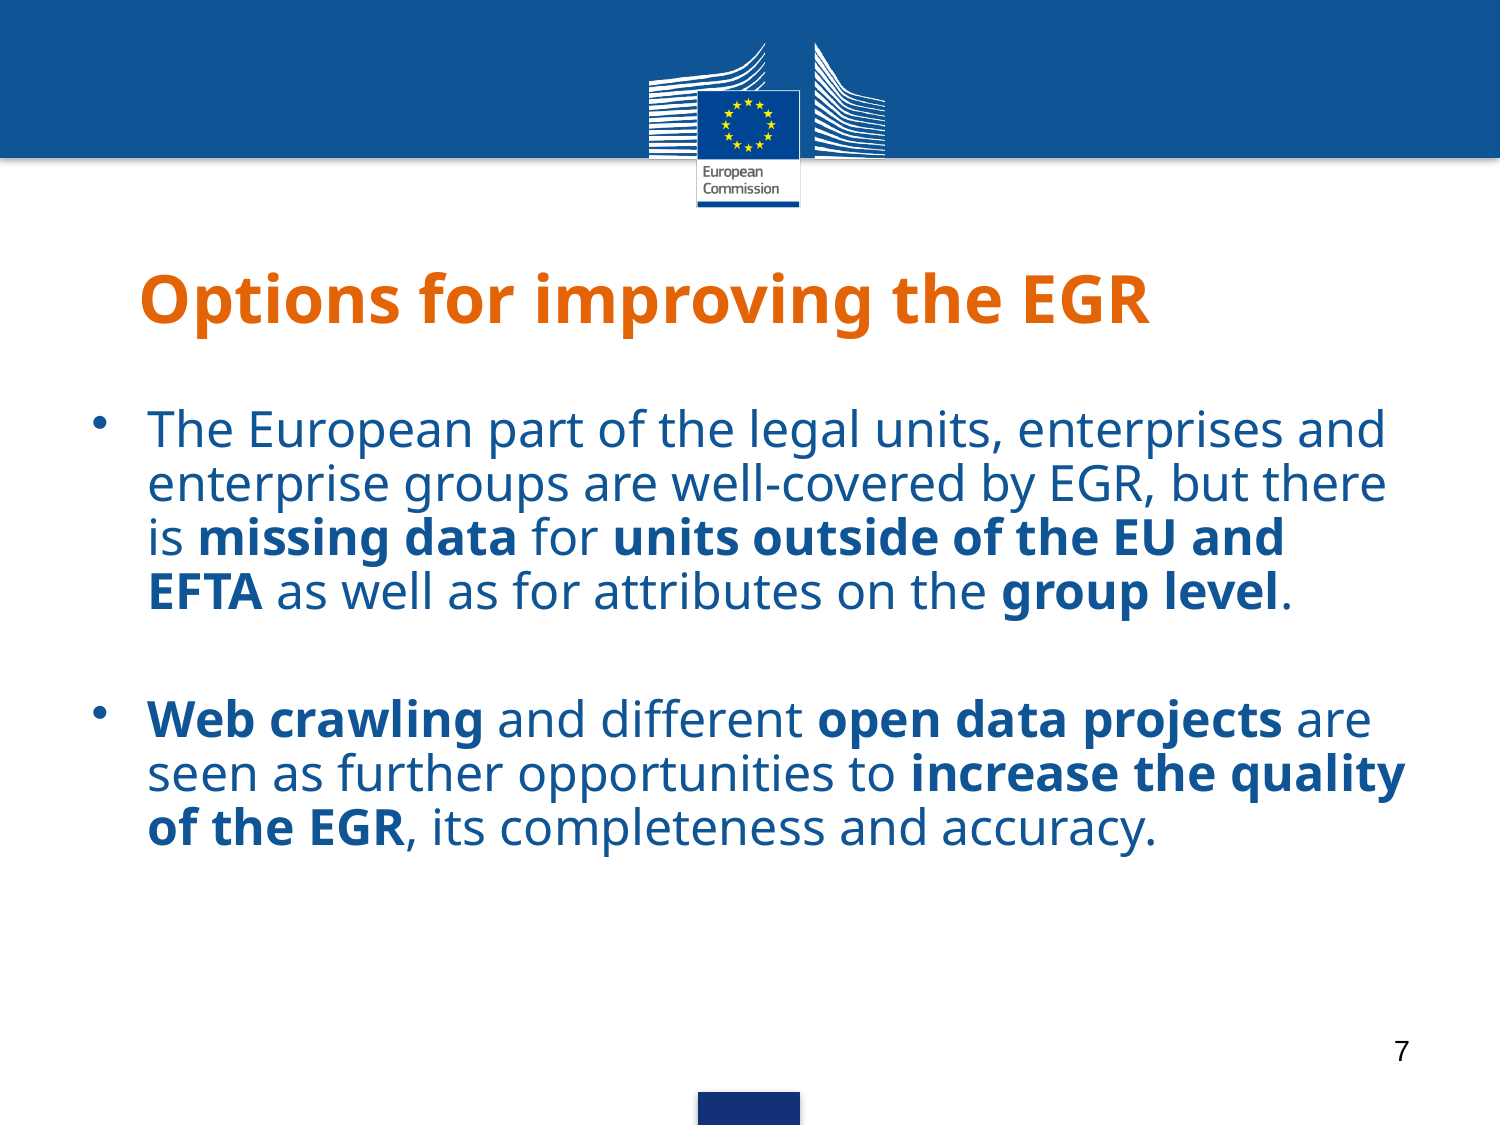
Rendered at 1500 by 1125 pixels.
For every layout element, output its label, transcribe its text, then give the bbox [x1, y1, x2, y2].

title Options for improving the EGR [64, 219, 1415, 374]
picture [649, 42, 885, 208]
list The European part of the legal units, enterprises and enterprise groups are well-covered by EGR, but there is missing data for units outside of the EU and EFTA as well as for attributes on the group level. Web crawling and different open data projects are seen as further opportunities to increase the quality of the EGR, its completeness and accuracy. [76, 397, 1427, 1047]
slide_number 7 [1074, 1024, 1425, 1103]
